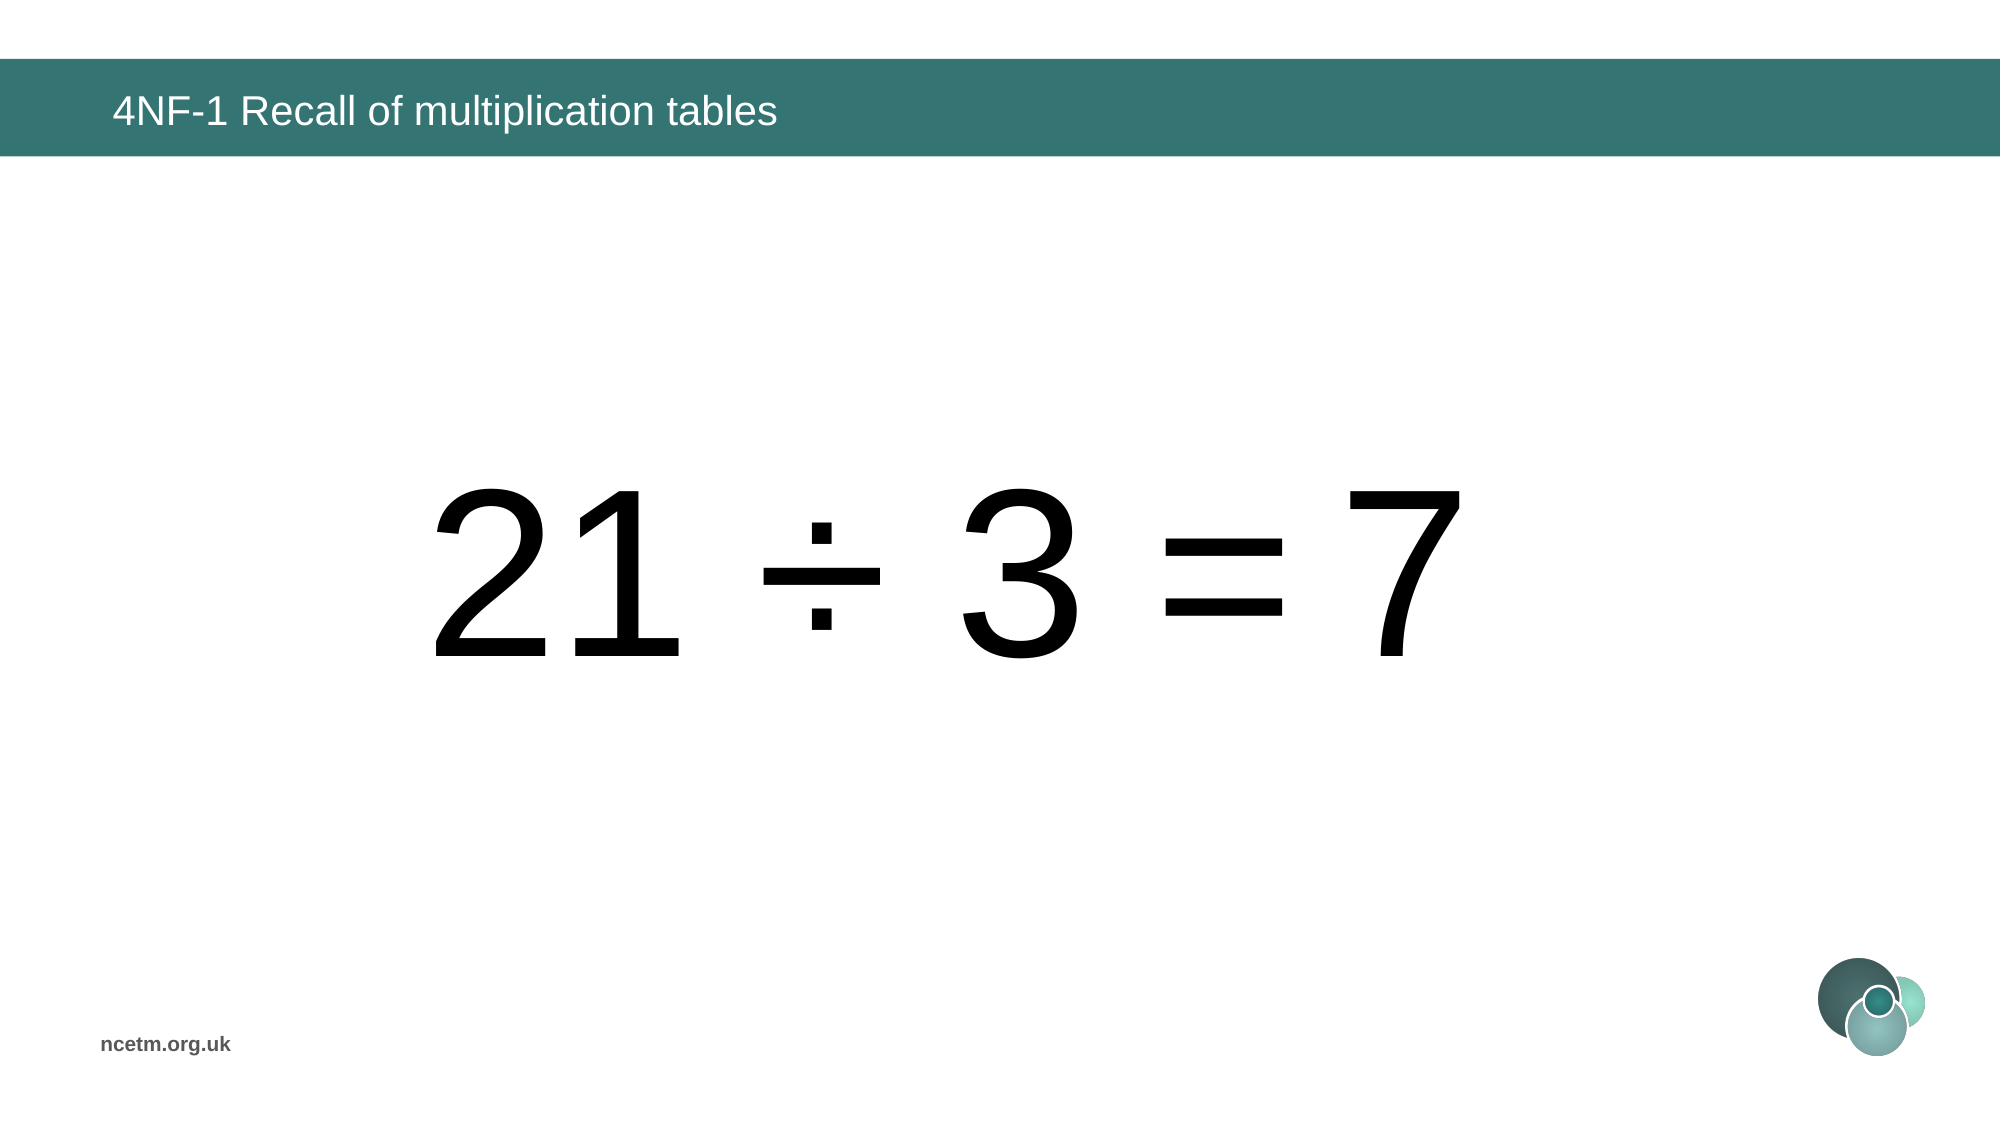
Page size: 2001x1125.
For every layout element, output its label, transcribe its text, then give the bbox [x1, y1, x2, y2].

text_box 7 [1324, 409, 1488, 712]
picture [1818, 958, 1925, 1056]
title 4NF-1 Recall of multiplication tables [97, 76, 1945, 147]
text_box 21 ÷ 3 = [409, 409, 1324, 712]
